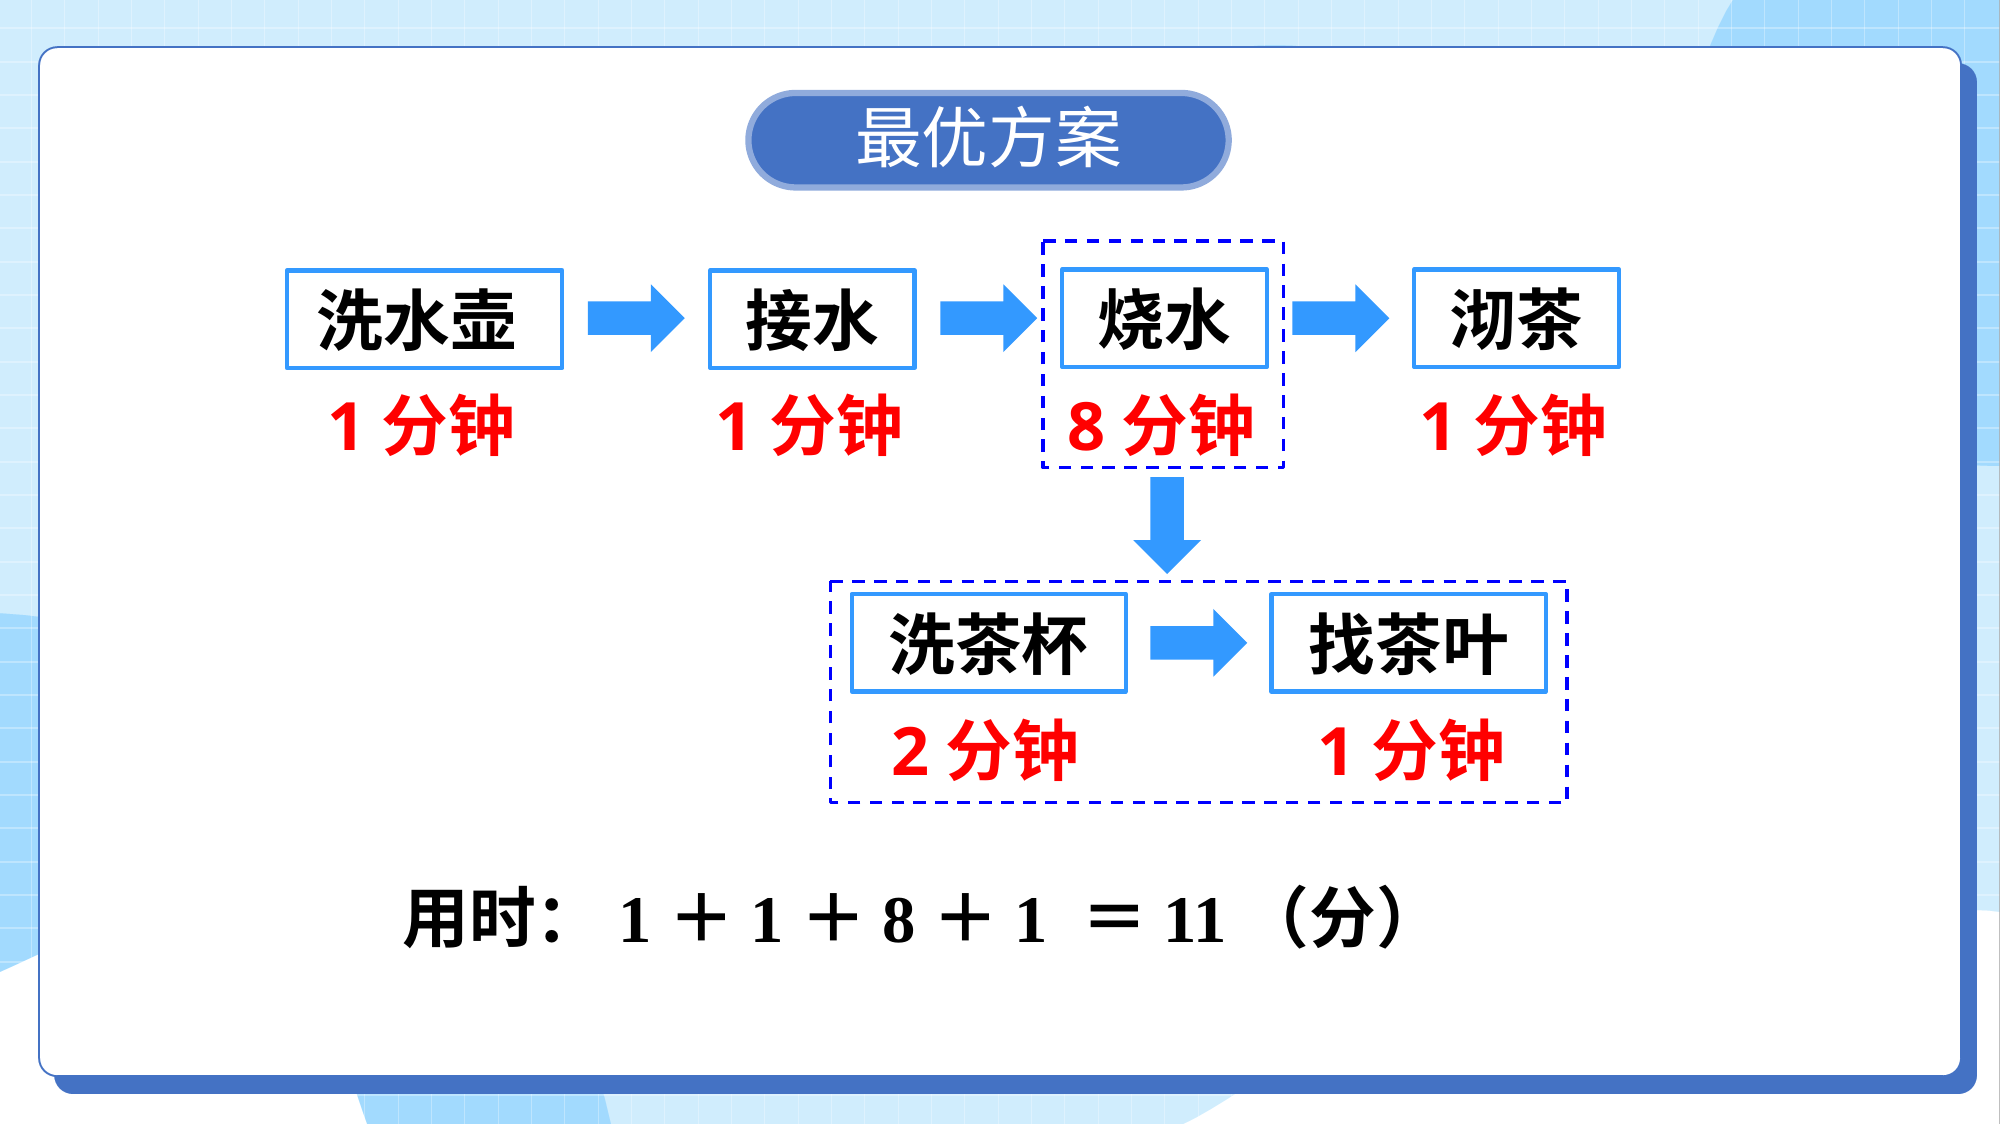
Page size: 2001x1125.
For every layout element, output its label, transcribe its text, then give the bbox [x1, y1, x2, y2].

text_box 用时：1＋1＋8＋1 ＝11（分） [387, 852, 1613, 964]
text_box [940, 284, 1038, 353]
text_box [587, 284, 685, 353]
text_box 1分钟 [312, 376, 531, 472]
text_box [1043, 240, 1284, 468]
text_box 沏茶 [1414, 269, 1620, 367]
text_box 1分钟 [1404, 376, 1623, 472]
text_box 洗水壶 [286, 270, 563, 368]
text_box 1分钟 [700, 376, 918, 472]
text_box 最优方案 [748, 92, 1229, 188]
picture [0, 0, 2000, 1125]
text_box [1133, 477, 1202, 575]
text_box [830, 581, 1568, 803]
text_box 8分钟 [1052, 468, 1271, 472]
text_box 接水 [710, 270, 915, 368]
text_box [1292, 284, 1390, 353]
